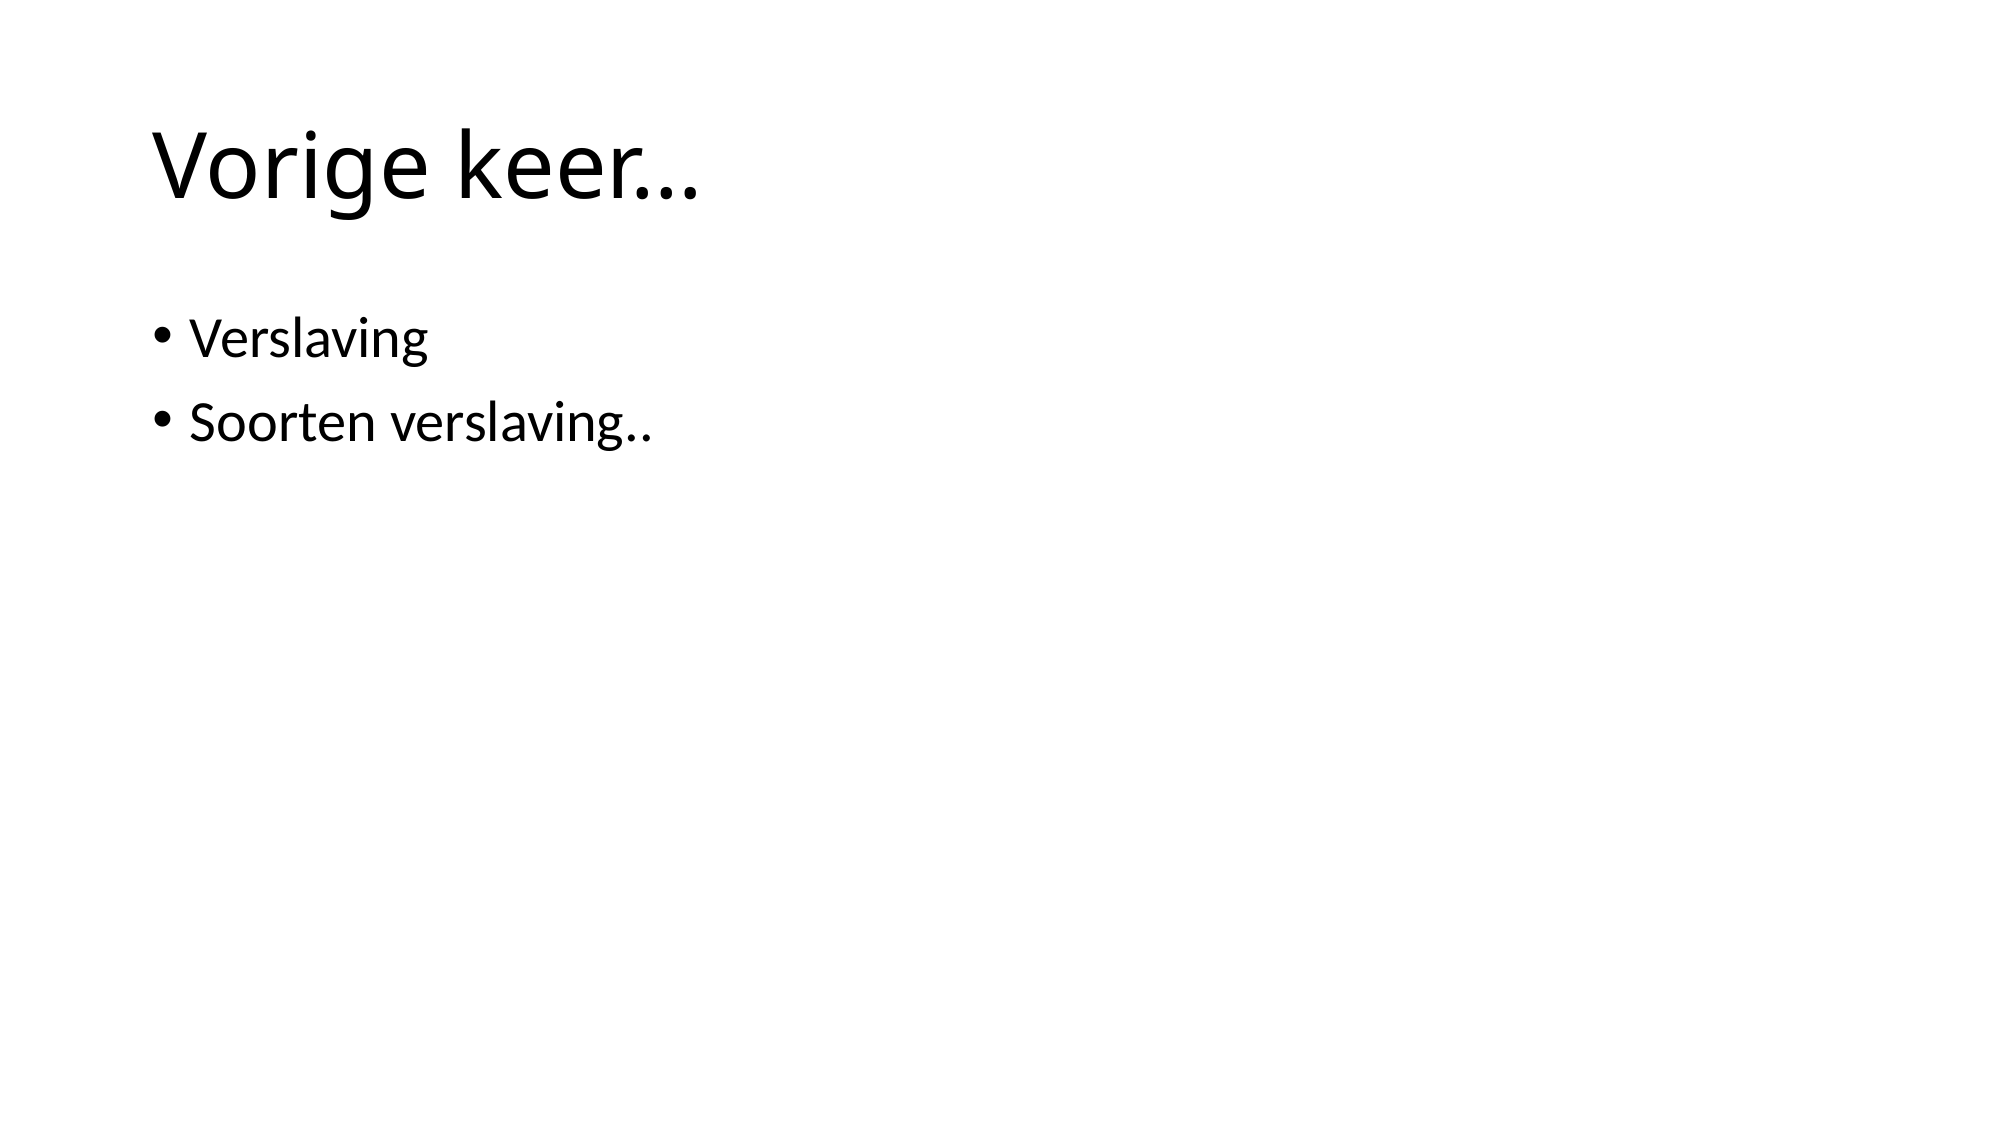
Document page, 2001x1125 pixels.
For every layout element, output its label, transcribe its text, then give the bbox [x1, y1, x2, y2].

list Verslaving Soorten verslaving.. [137, 299, 1863, 1014]
title Vorige keer… [137, 59, 1863, 278]
